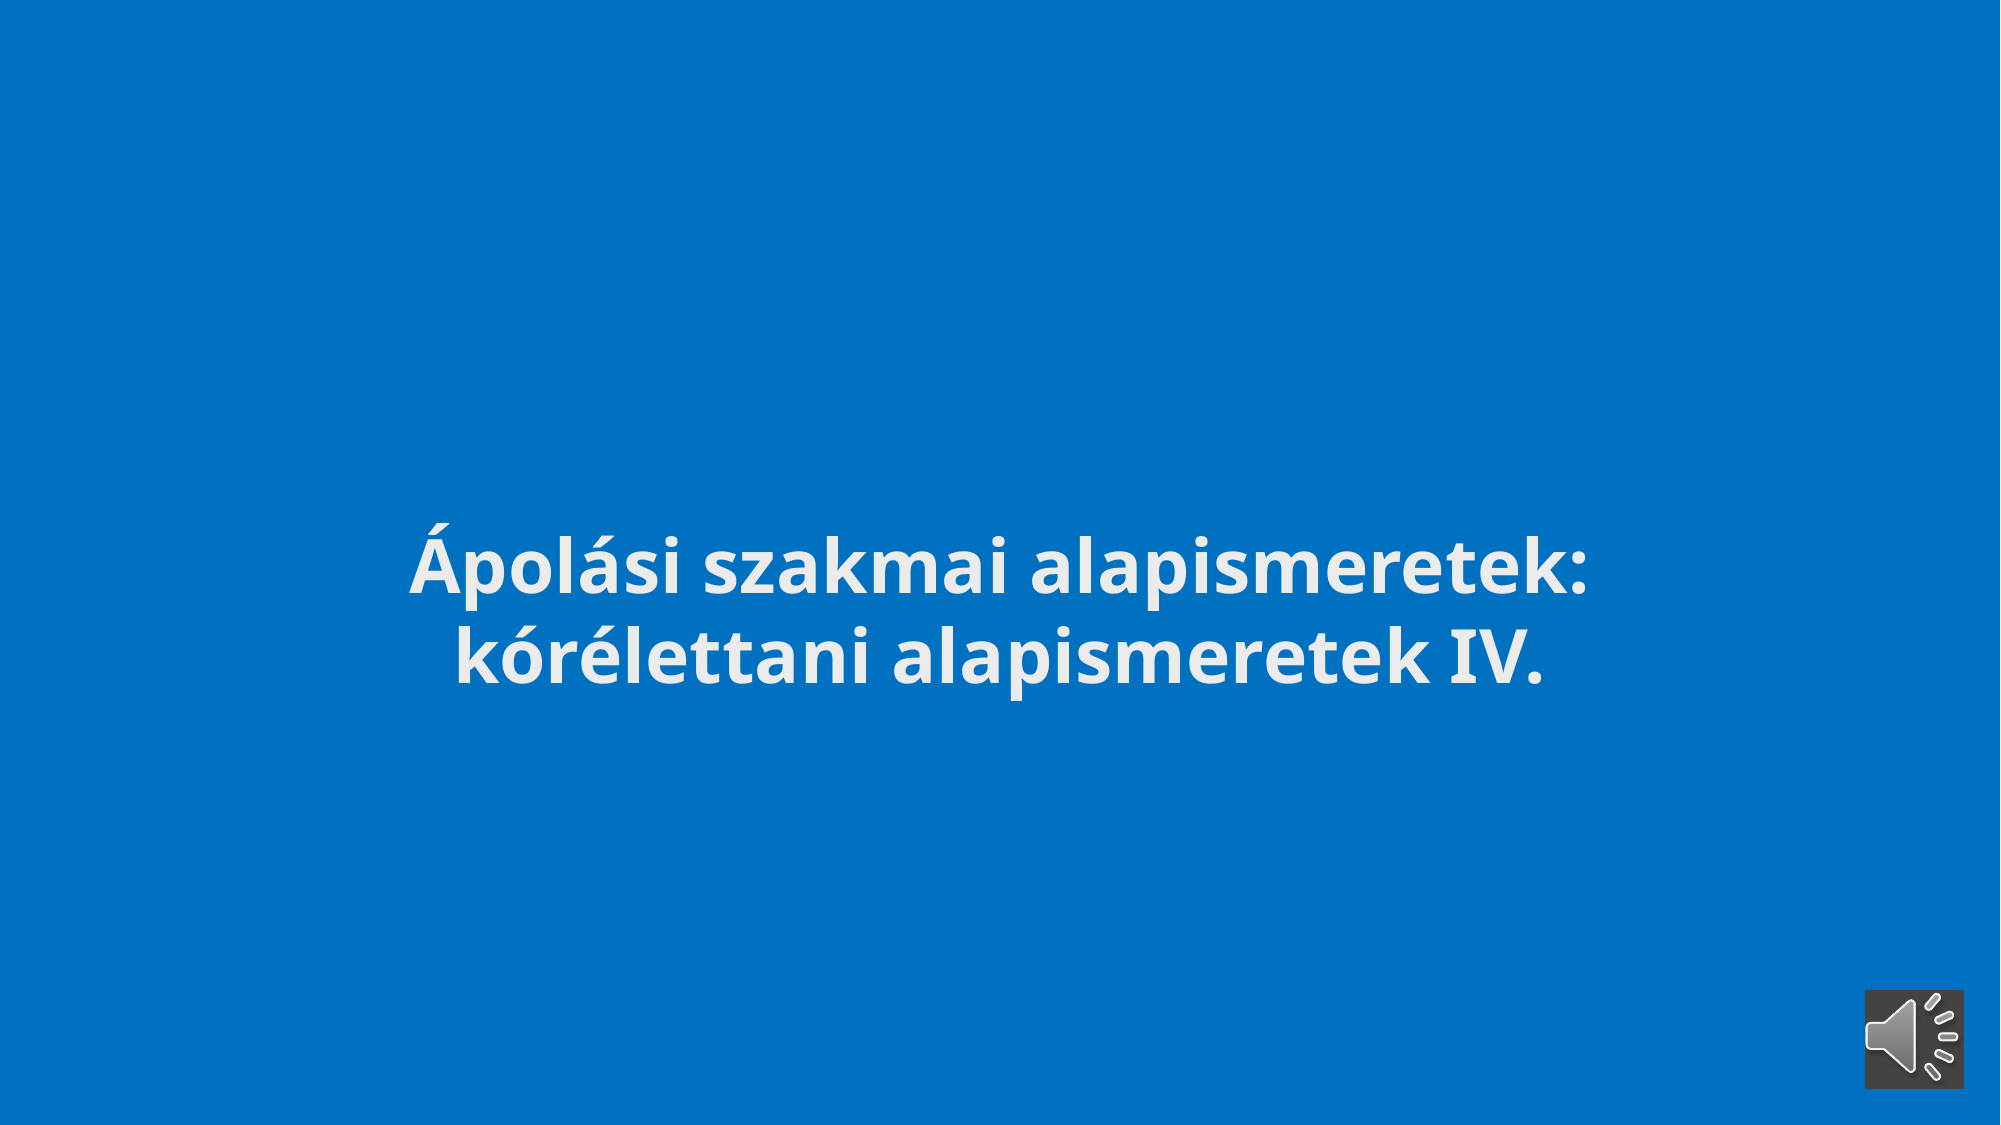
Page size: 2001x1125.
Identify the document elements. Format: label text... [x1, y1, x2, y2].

picture [1864, 989, 1965, 1090]
title Ápolási szakmai alapismeretek: kórélettani alapismeretek IV. [276, 160, 1724, 707]
